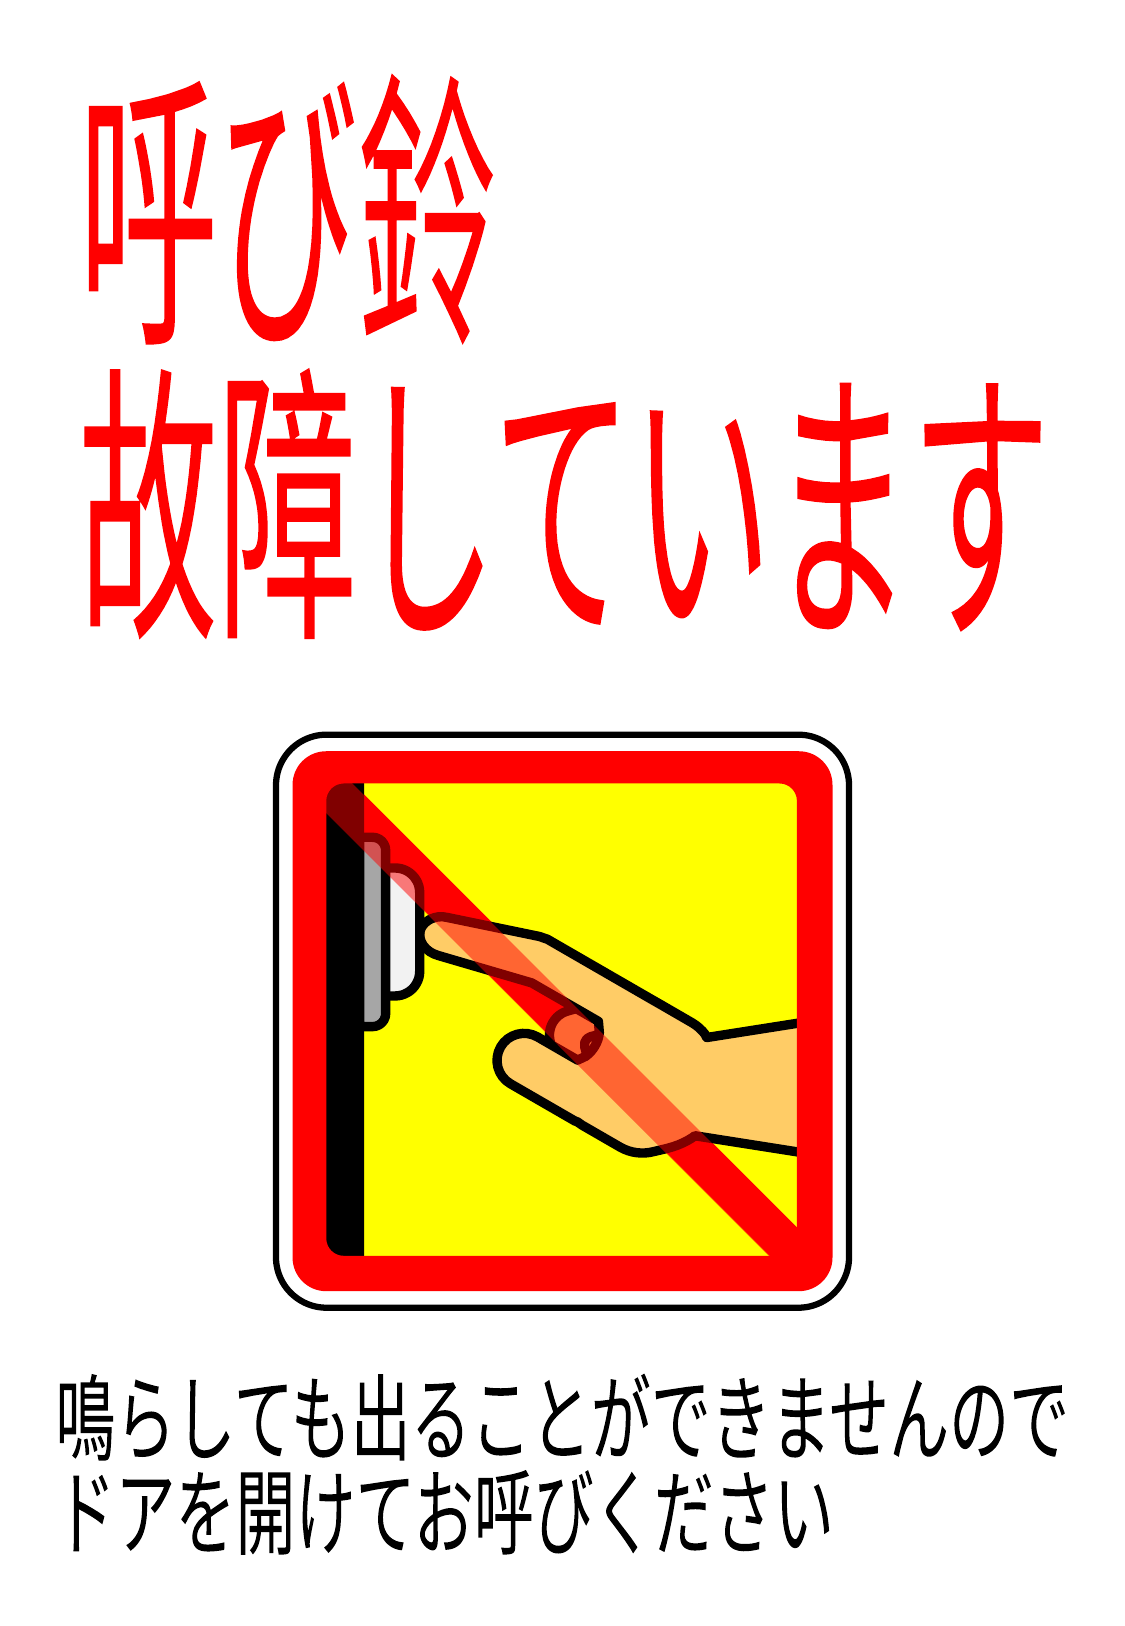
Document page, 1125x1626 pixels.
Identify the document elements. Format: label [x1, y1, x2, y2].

text_box [275, 734, 850, 1308]
